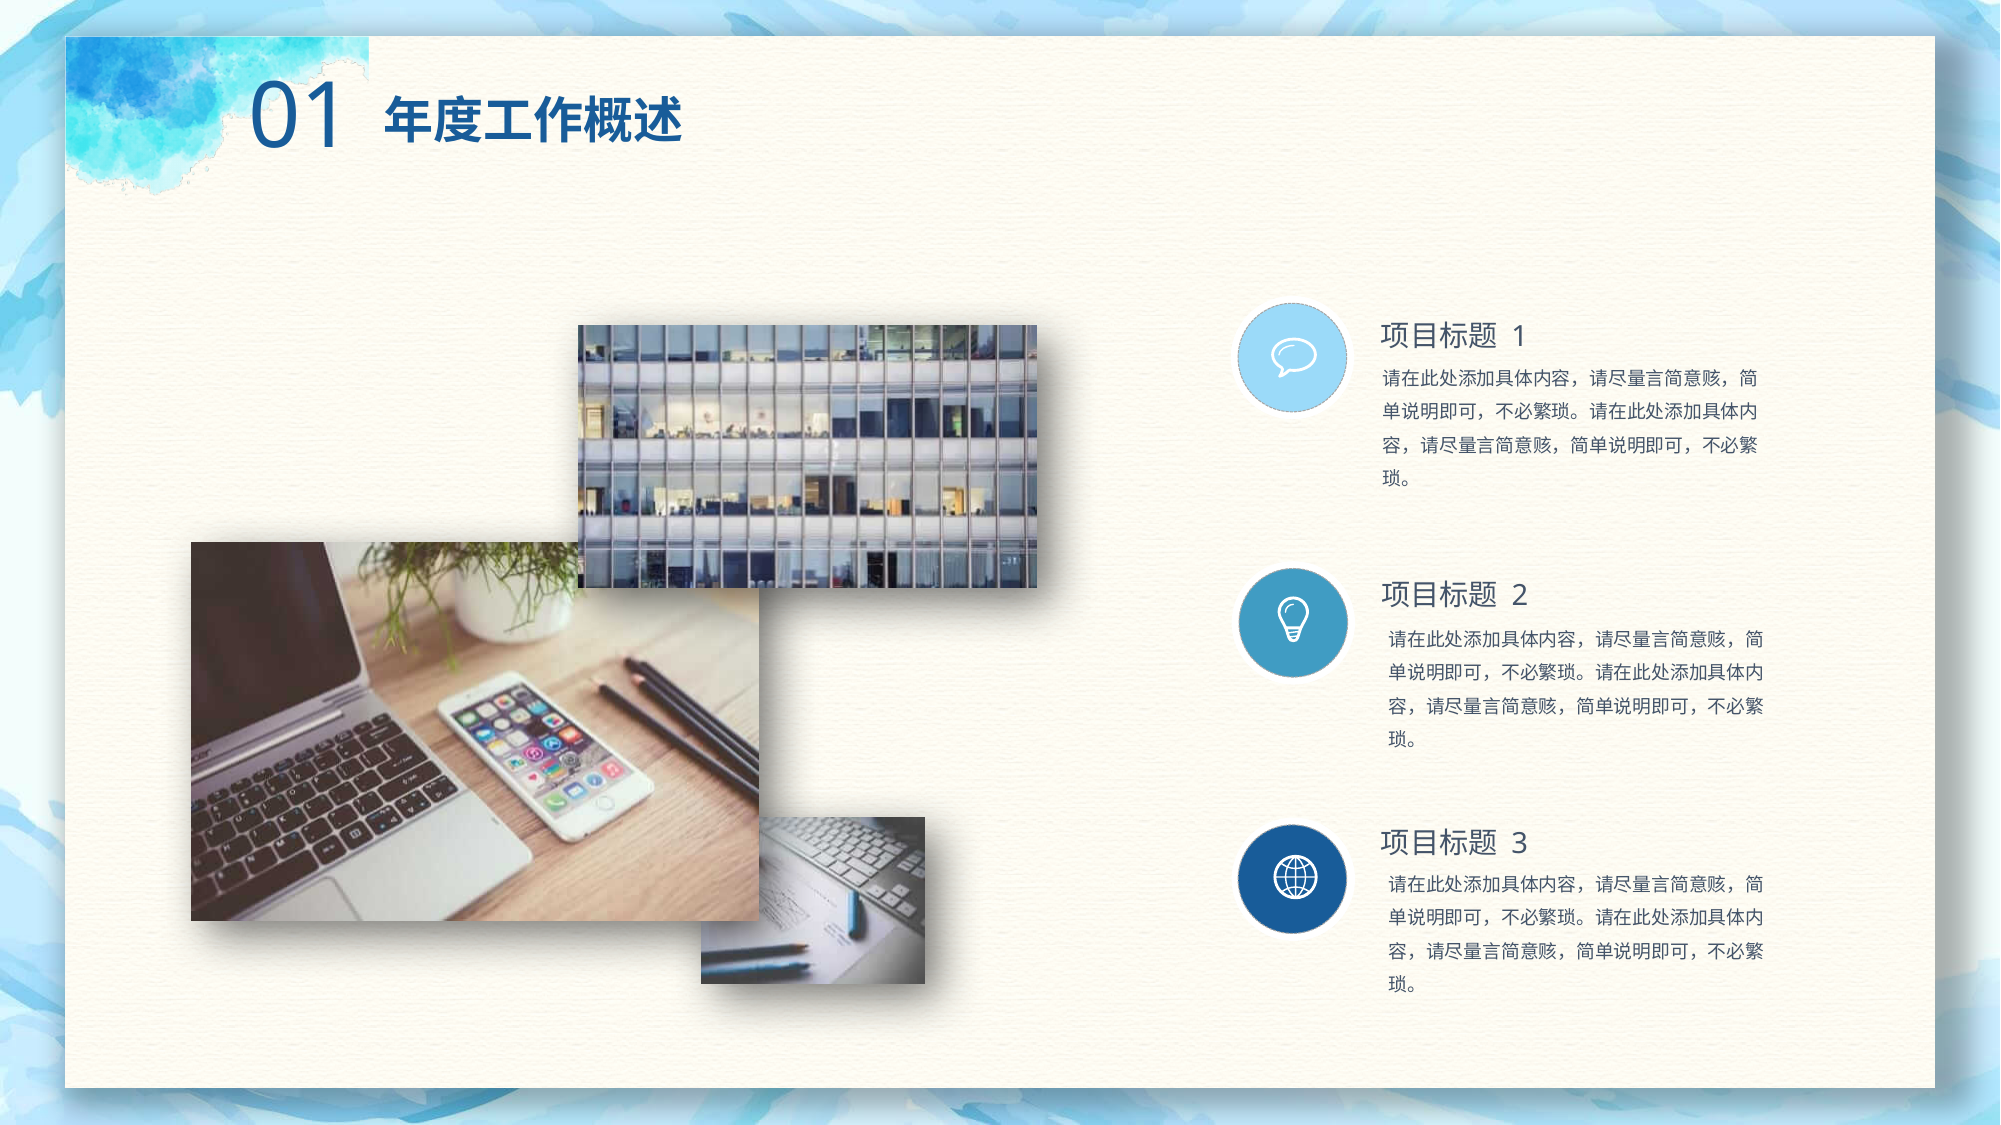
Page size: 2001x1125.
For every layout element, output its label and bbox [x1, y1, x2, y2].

text_box [1231, 561, 1355, 685]
text_box [1230, 295, 1355, 420]
text_box [1231, 817, 1355, 941]
text_box [1271, 337, 1317, 378]
text_box [1368, 309, 1773, 499]
text_box [1368, 817, 1779, 1005]
picture [0, 0, 2000, 1125]
text_box [1277, 596, 1309, 643]
text_box [1368, 568, 1779, 760]
